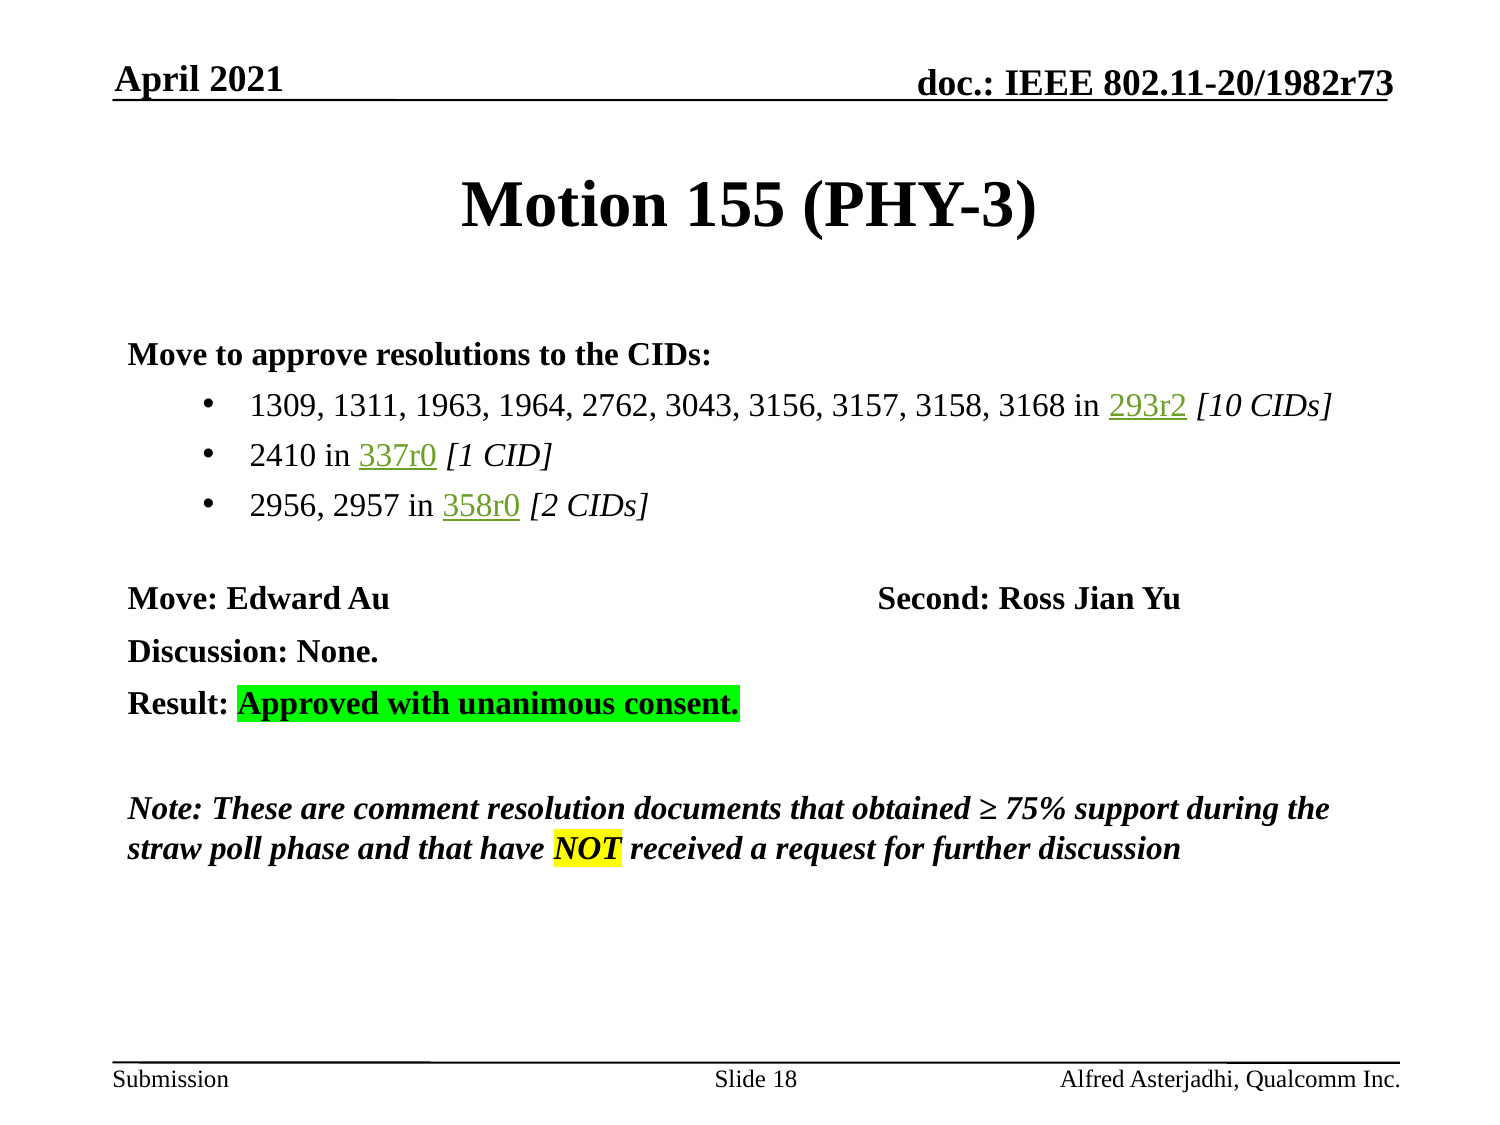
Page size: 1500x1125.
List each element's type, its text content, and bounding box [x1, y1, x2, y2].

footer Alfred Asterjadhi, Qualcomm Inc. [878, 1061, 1402, 1093]
title Motion 155 (PHY-3) [112, 112, 1388, 288]
list Move to approve resolutions to the CIDs: 1309, 1311, 1963, 1964, 2762, 3043, 3156, 3157, 3158, 3168 in 293r2 [10 CIDs] 2410 in 337r0 [1 CID] 2956, 2957 in 358r0 [2 CIDs] Move: Edward Au Second: Ross Jian Yu Discussion: None. Result: Approved with unanimous consent. Note: These are comment resolution documents that obtained ≥ 75% support during the straw poll phase and that have NOT received a request for further discussion [112, 324, 1388, 1000]
slide_number Slide 18 [712, 1061, 800, 1123]
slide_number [114, 54, 423, 100]
